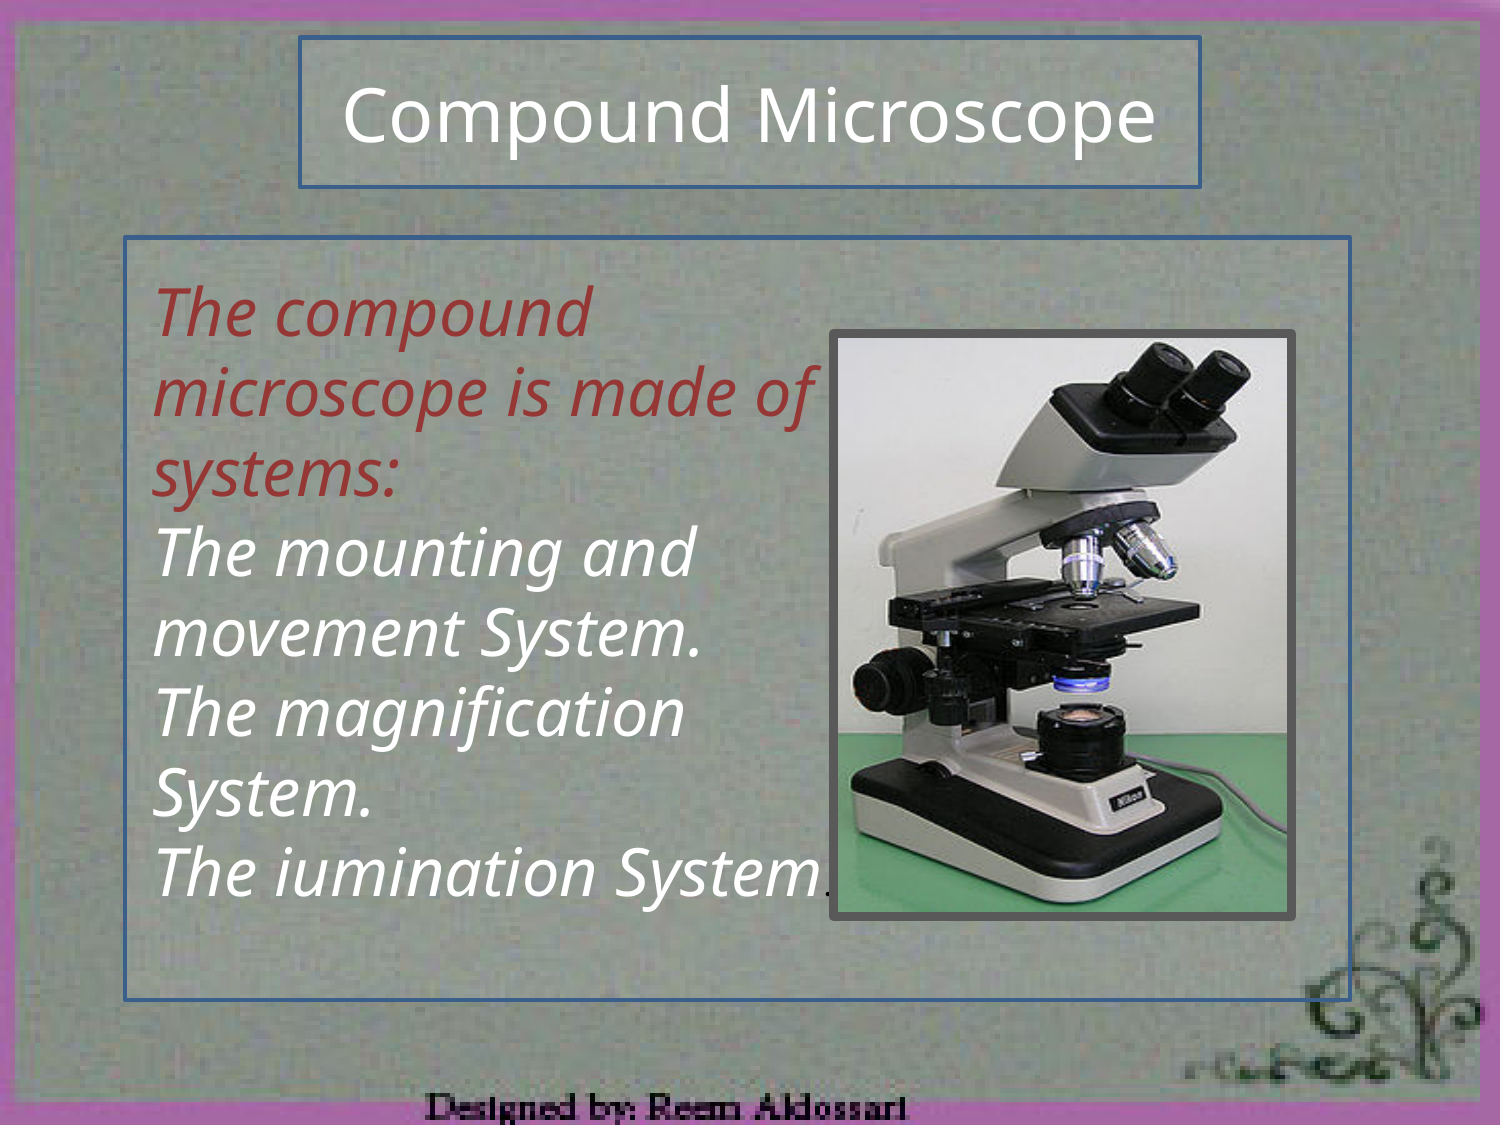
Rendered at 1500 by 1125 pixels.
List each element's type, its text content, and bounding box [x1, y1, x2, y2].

picture [0, 0, 1500, 1125]
text_box Compound Microscope [298, 35, 1202, 189]
text_box The compound microscope is made of 3 systems: The mounting and movement System. The magnification System. The iumination System. [137, 262, 1250, 917]
text_box [123, 235, 1352, 1002]
